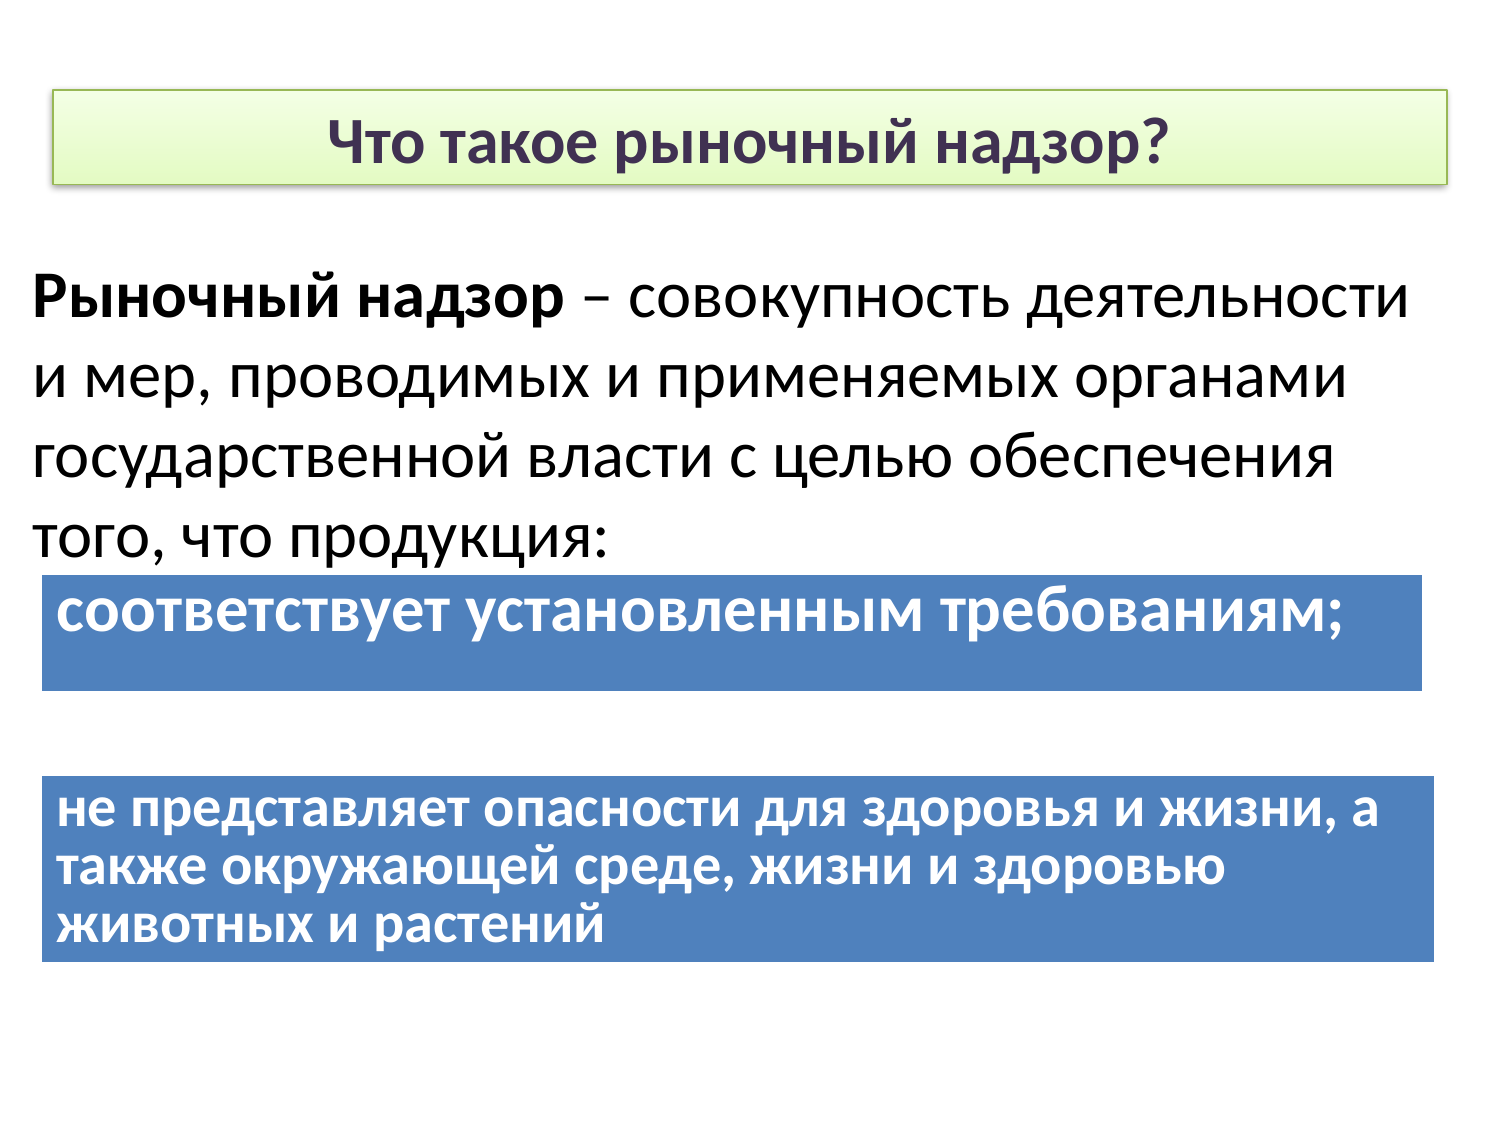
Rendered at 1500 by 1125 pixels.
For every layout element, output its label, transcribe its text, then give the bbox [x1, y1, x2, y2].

list Рыночный надзор – совокупность деятельности и мер, проводимых и применяемых органами государственной власти с целью обеспечения того, что продукция: [17, 243, 1459, 1024]
table_header соответствует установленным требованиям; [42, 575, 1422, 691]
table_header не представляет опасности для здоровья и жизни, а также окружающей среде, жизни и здоровью животных и растений [42, 776, 1434, 962]
title Что такое рыночный надзор? [52, 89, 1448, 185]
